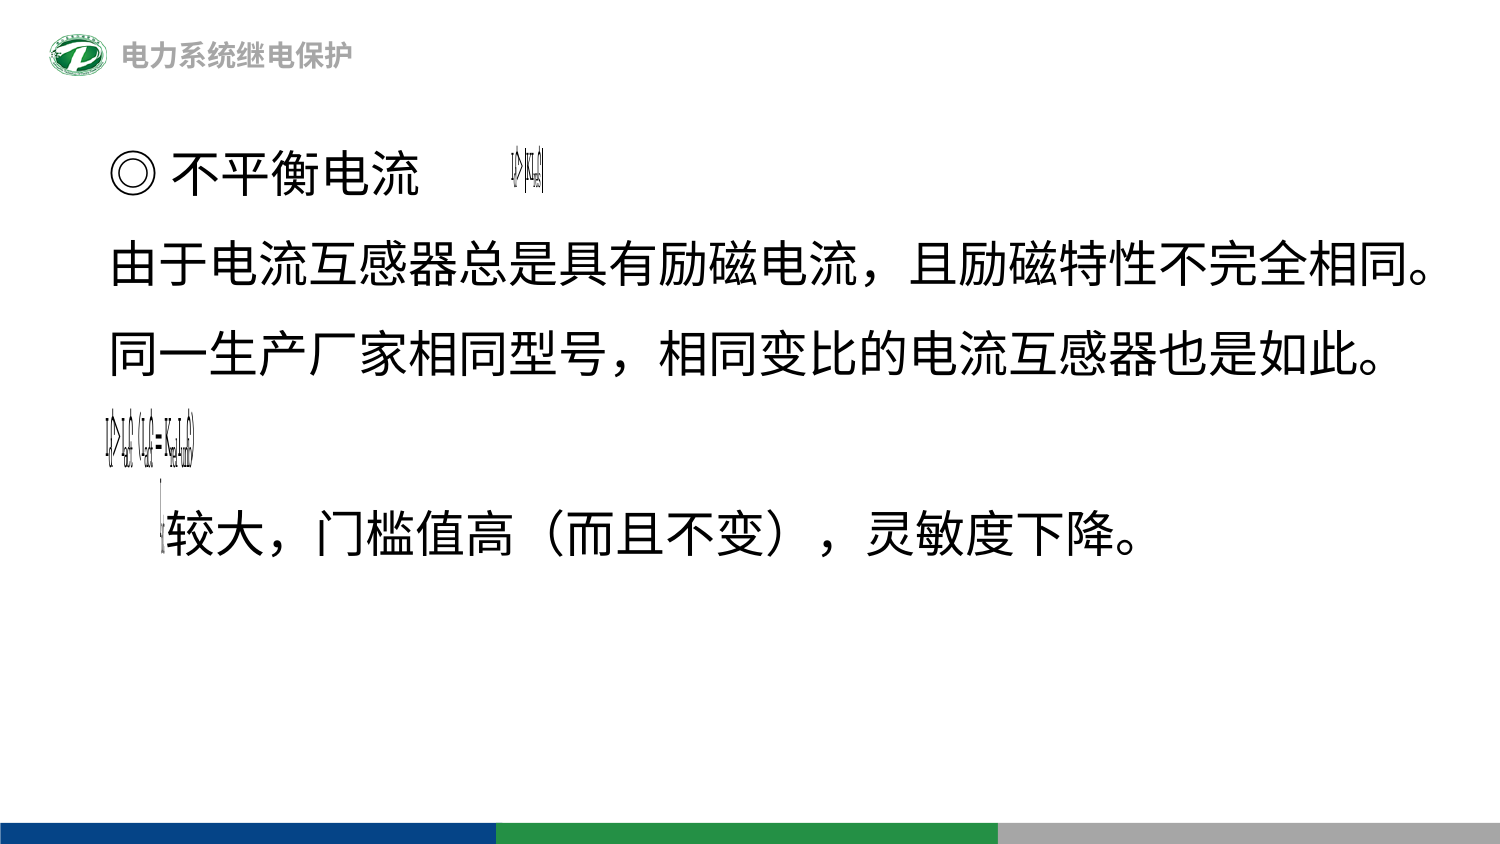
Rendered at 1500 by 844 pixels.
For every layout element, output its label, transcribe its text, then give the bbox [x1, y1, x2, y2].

picture [398, 116, 657, 215]
picture [105, 398, 462, 562]
text_box ◎不平衡电流 由于电流互感器总是具有励磁电流，且励磁特性不完全相同。同一生产厂家相同型号，相同变比的电流互感器也是如此。 较大，门槛值高（而且不变），灵敏度下降。 [93, 105, 1442, 571]
text_box [996, 821, 1500, 844]
picture [41, 19, 118, 91]
text_box [494, 821, 996, 844]
text_box [0, 821, 494, 844]
text_box 电力系统继电保护 [122, 29, 384, 80]
